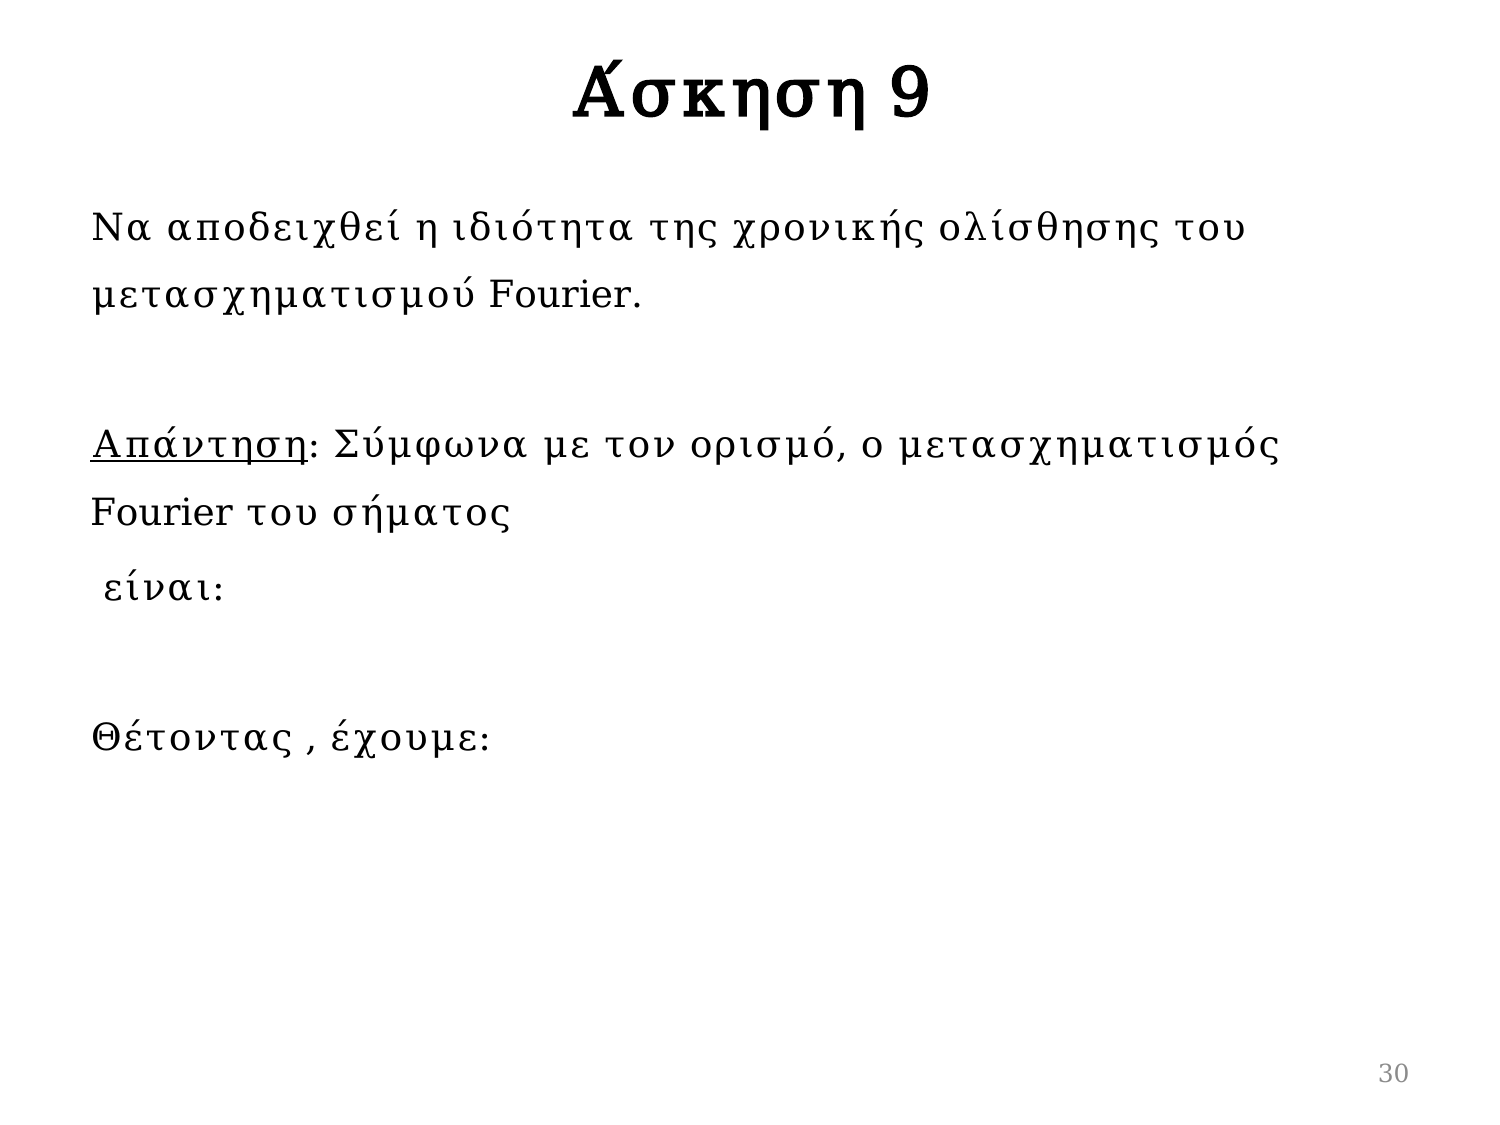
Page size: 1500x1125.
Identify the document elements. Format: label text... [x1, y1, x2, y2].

title Άσκηση 9 [75, 19, 1425, 159]
slide_number 30 [1222, 1042, 1425, 1103]
